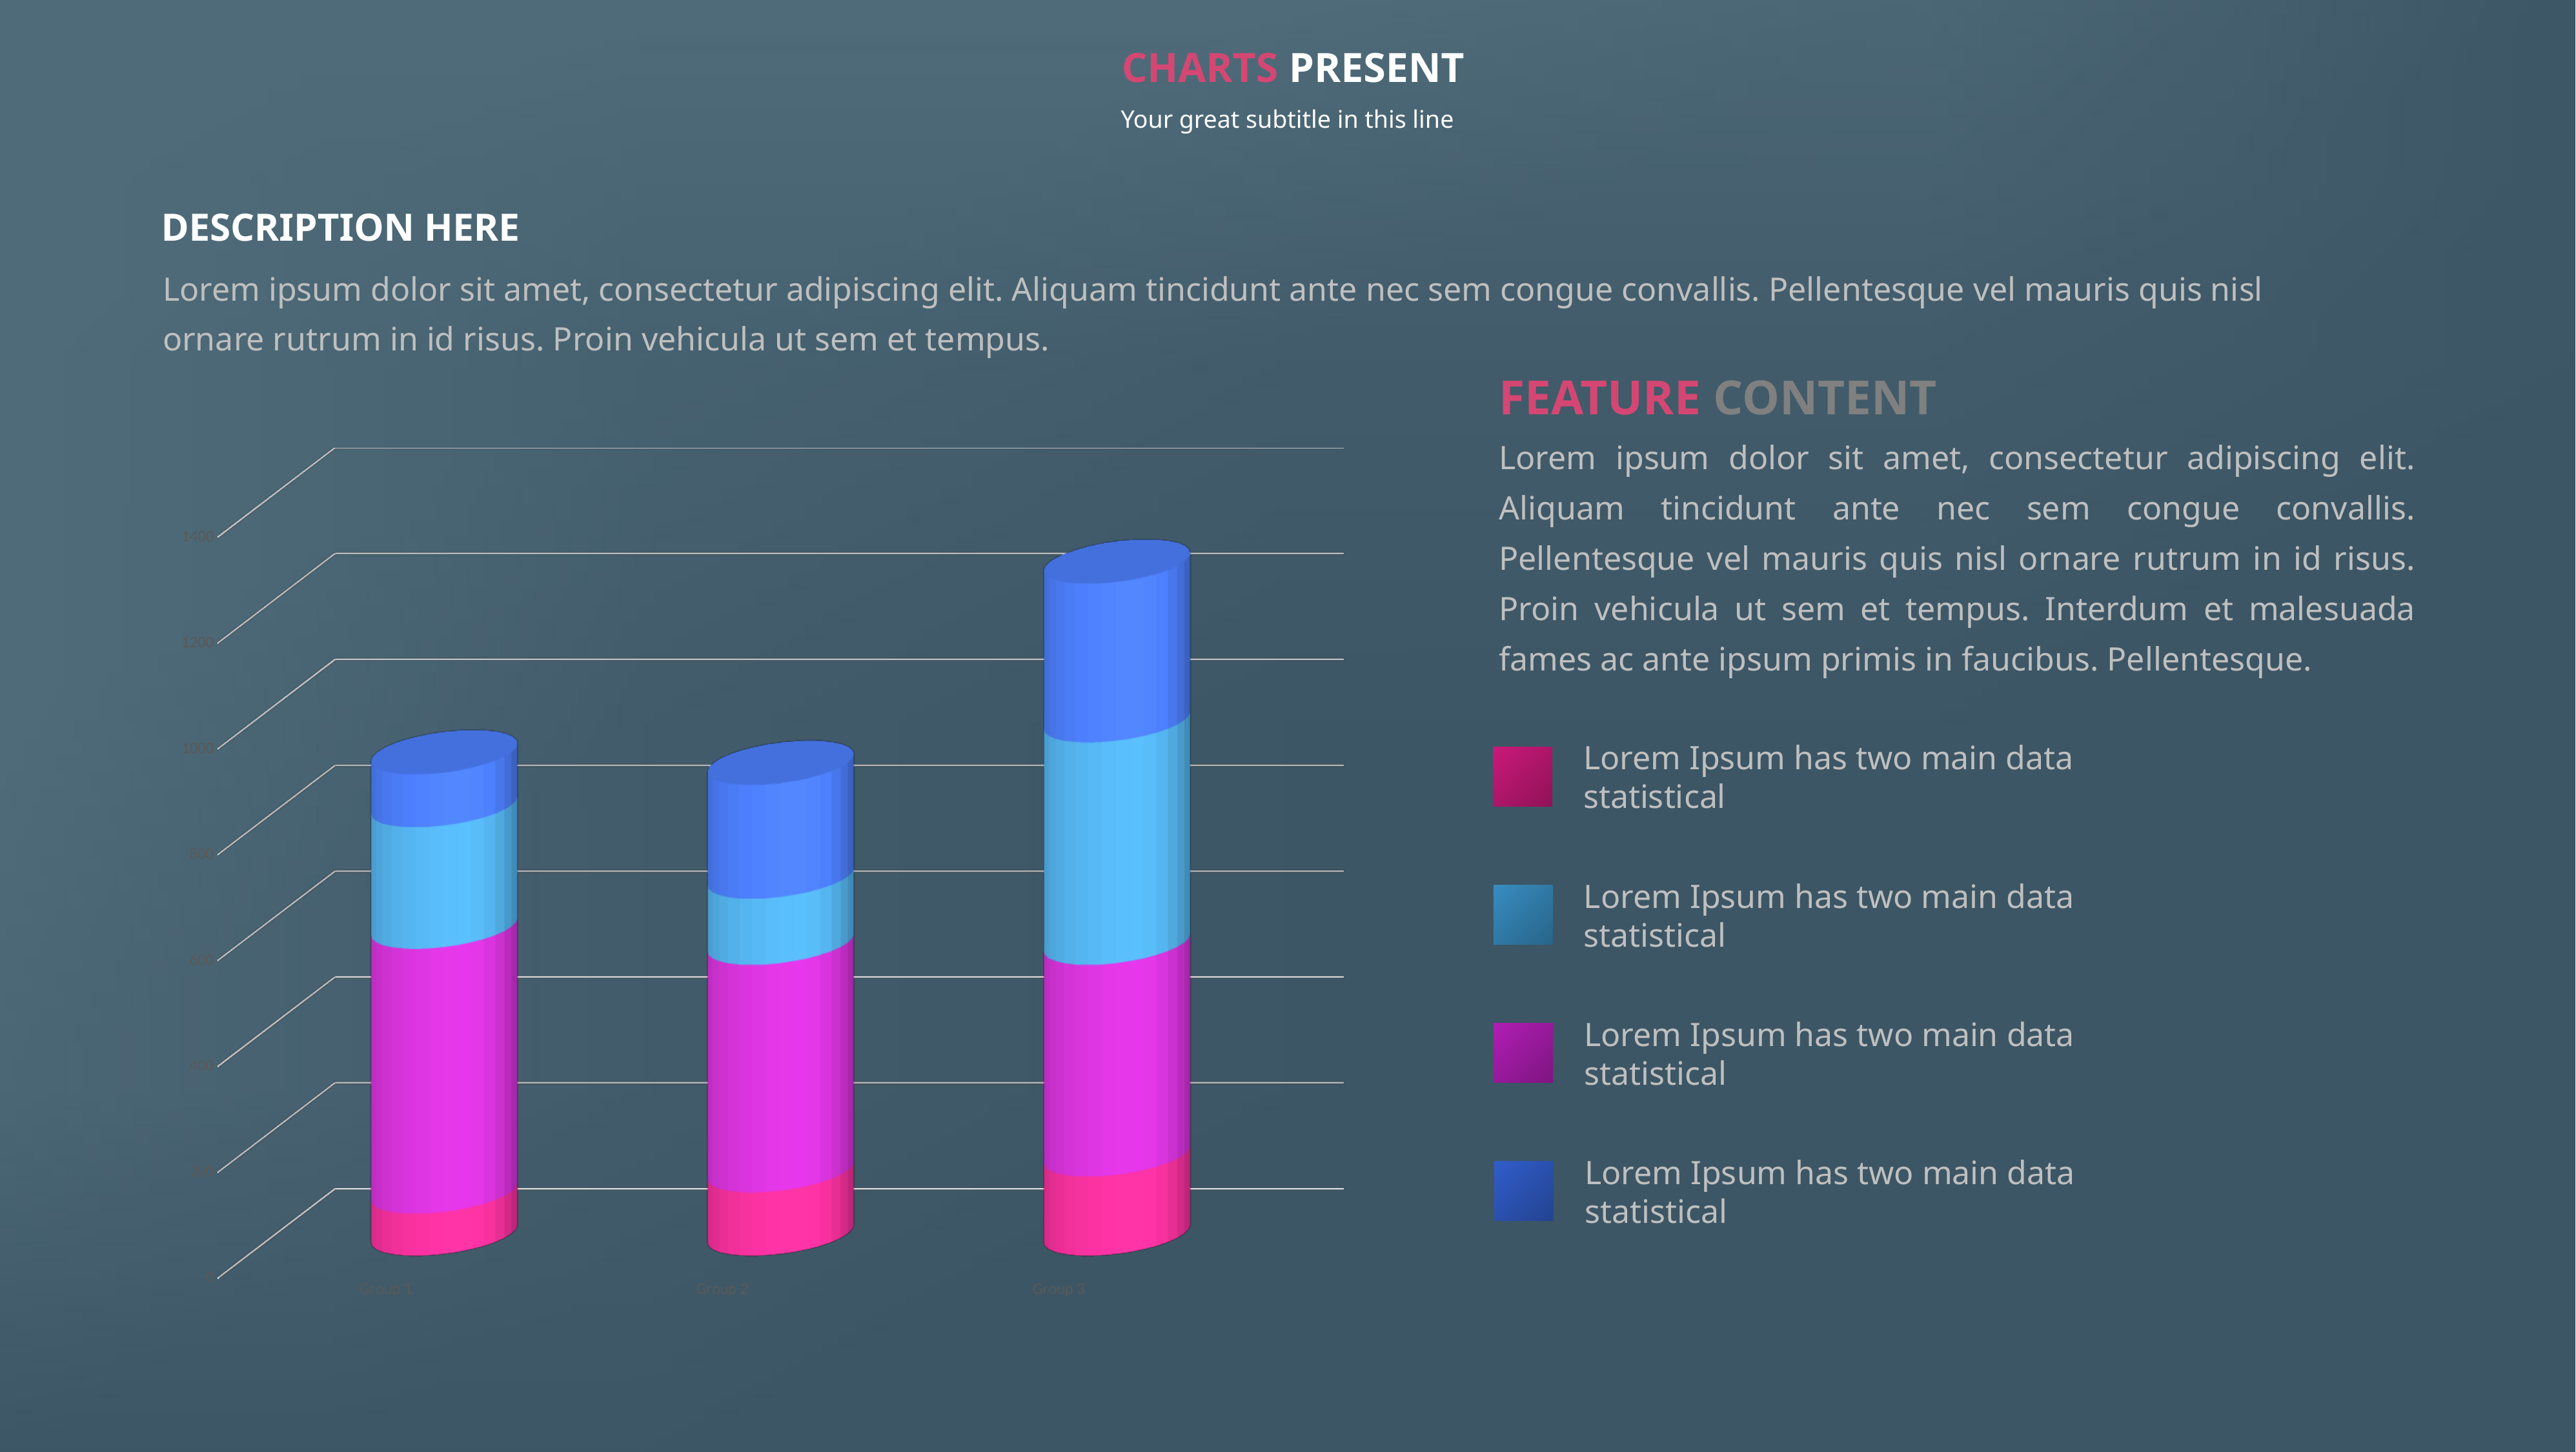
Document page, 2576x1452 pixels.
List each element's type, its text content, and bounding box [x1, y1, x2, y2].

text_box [136, 193, 2377, 372]
picture [0, 0, 2576, 1452]
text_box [803, 32, 1783, 146]
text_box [1473, 363, 2442, 692]
text_box Lorem Ipsum has two main data statistical [1561, 1002, 2106, 1103]
text_box Lorem Ipsum has two main data statistical [1561, 863, 2122, 965]
text_box Lorem Ipsum has two main data statistical [1560, 725, 2122, 827]
text_box Lorem Ipsum has two main data statistical [1561, 1140, 2107, 1241]
text_box [1492, 745, 1554, 807]
text_box [1493, 1160, 1555, 1222]
text_box [1492, 1022, 1554, 1084]
chart [133, 429, 1384, 1367]
text_box [1492, 883, 1554, 945]
